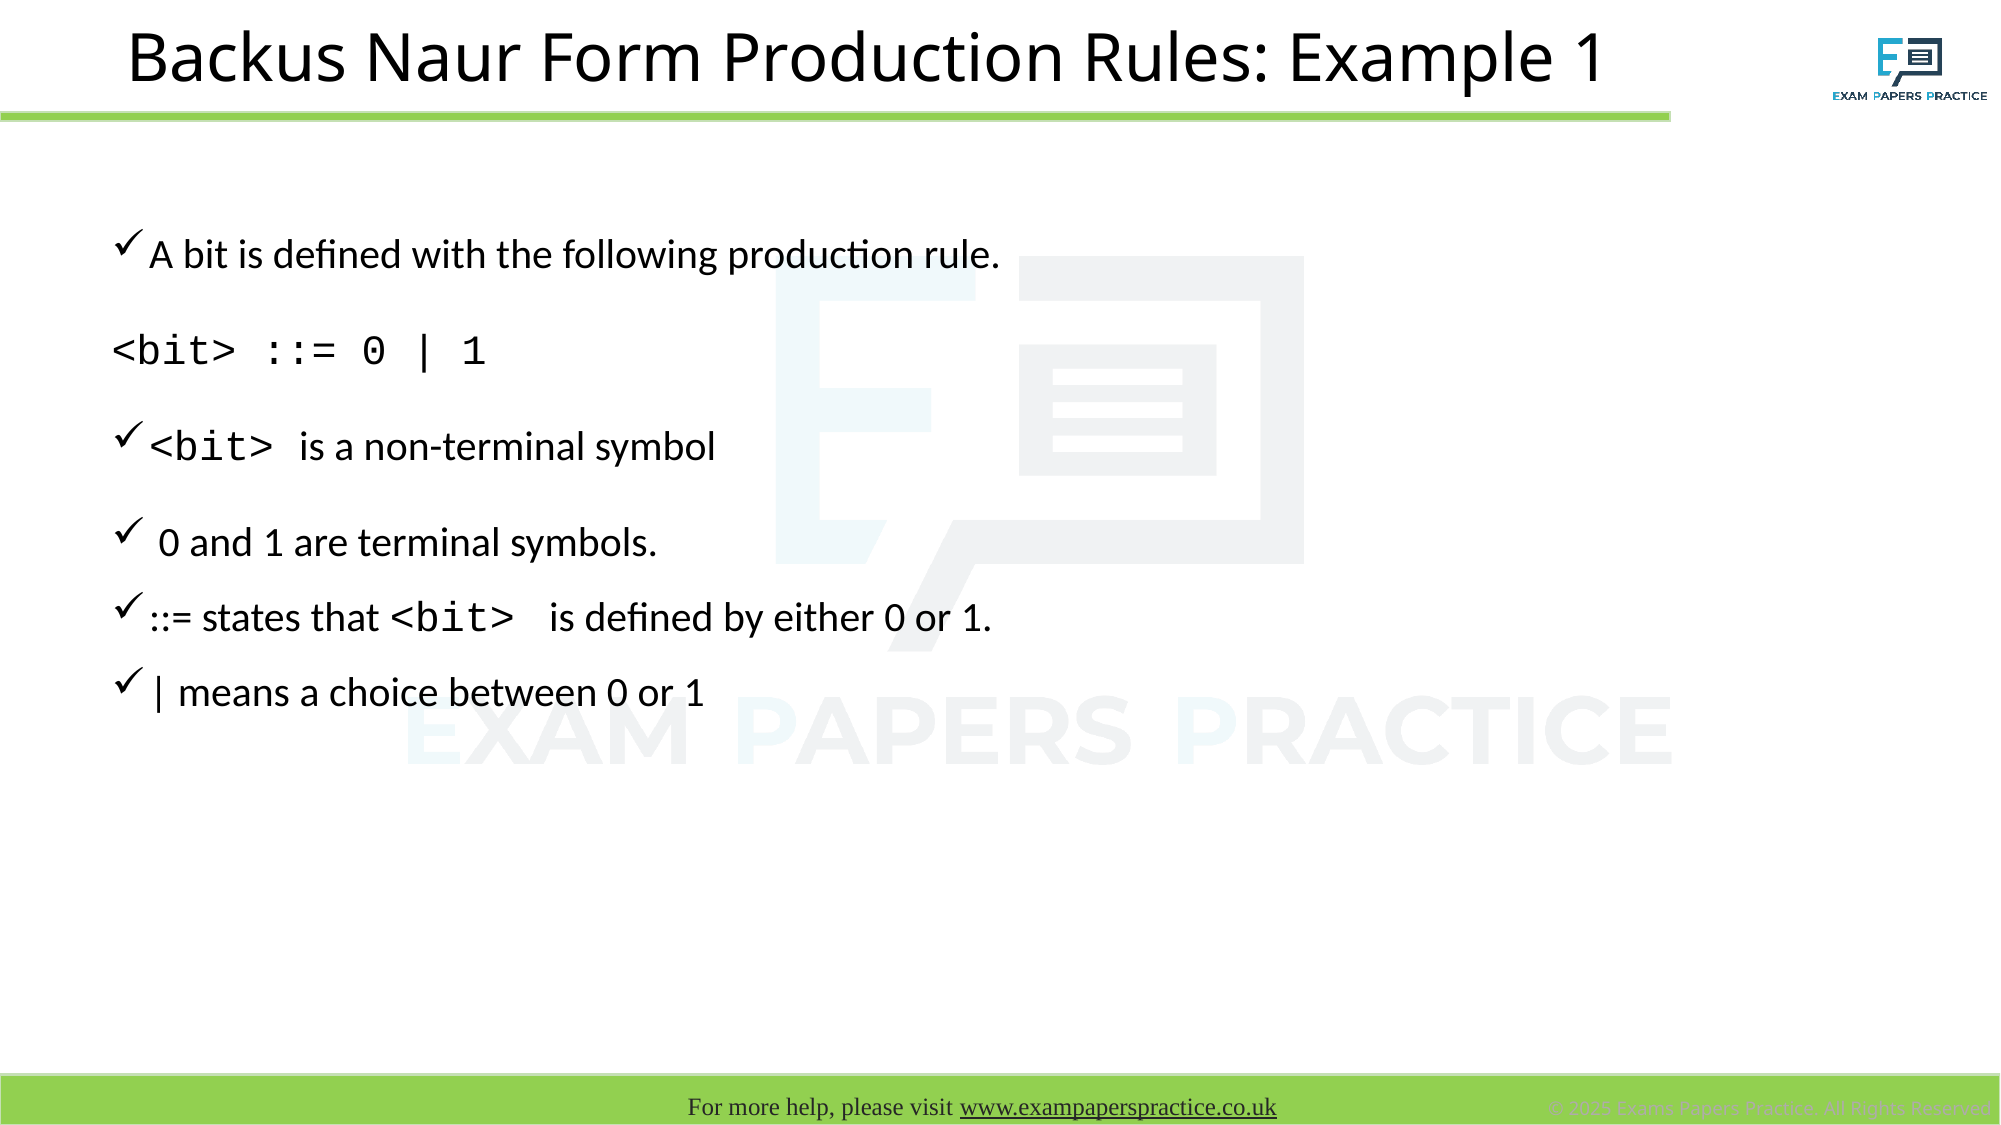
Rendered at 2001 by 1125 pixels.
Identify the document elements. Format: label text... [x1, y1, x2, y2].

title Backus Naur Form Production Rules: Example 1 [111, 0, 1889, 169]
list A bit is defined with the following production rule. <bit> ::= 0 | 1 <bit> is a non-terminal symbol 0 and 1 are terminal symbols. ::= states that <bit> is defined by either 0 or 1. | means a choice between 0 or 1 [96, 194, 1822, 961]
